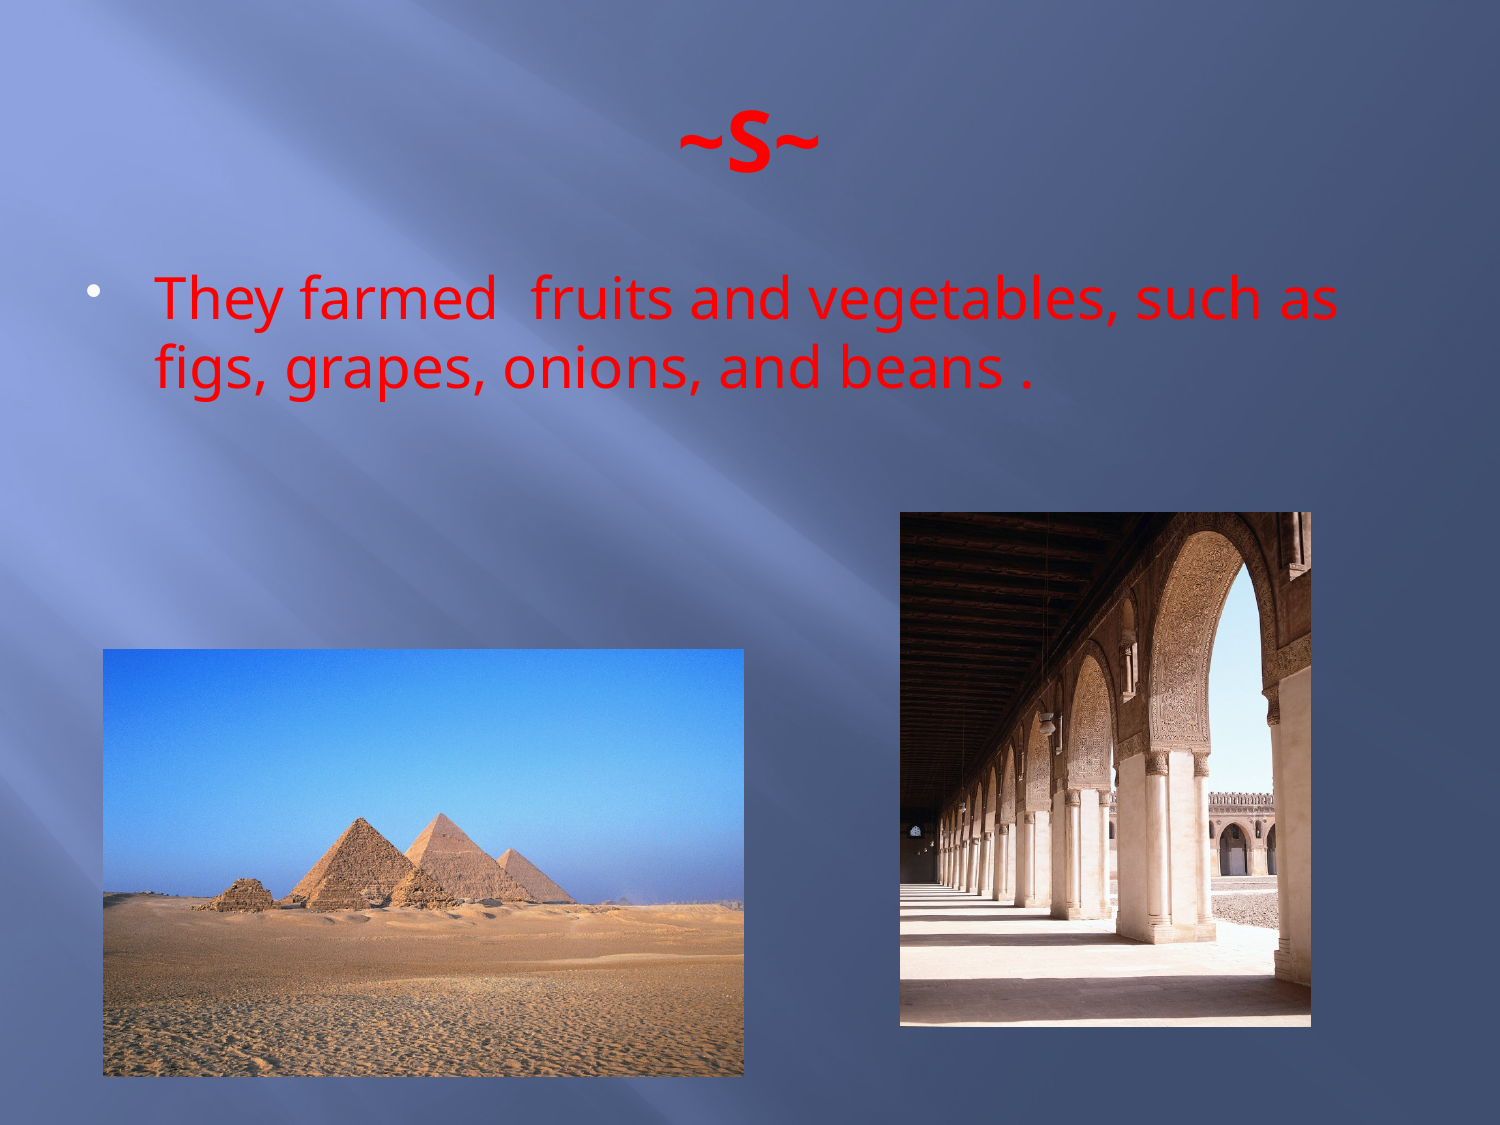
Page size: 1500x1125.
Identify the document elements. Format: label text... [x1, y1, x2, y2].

picture [103, 649, 744, 1077]
picture [899, 512, 1312, 1027]
list They farmed fruits and vegetables, such as figs, grapes, onions, and beans . [50, 253, 1400, 1026]
title ~S~ [75, 45, 1425, 233]
